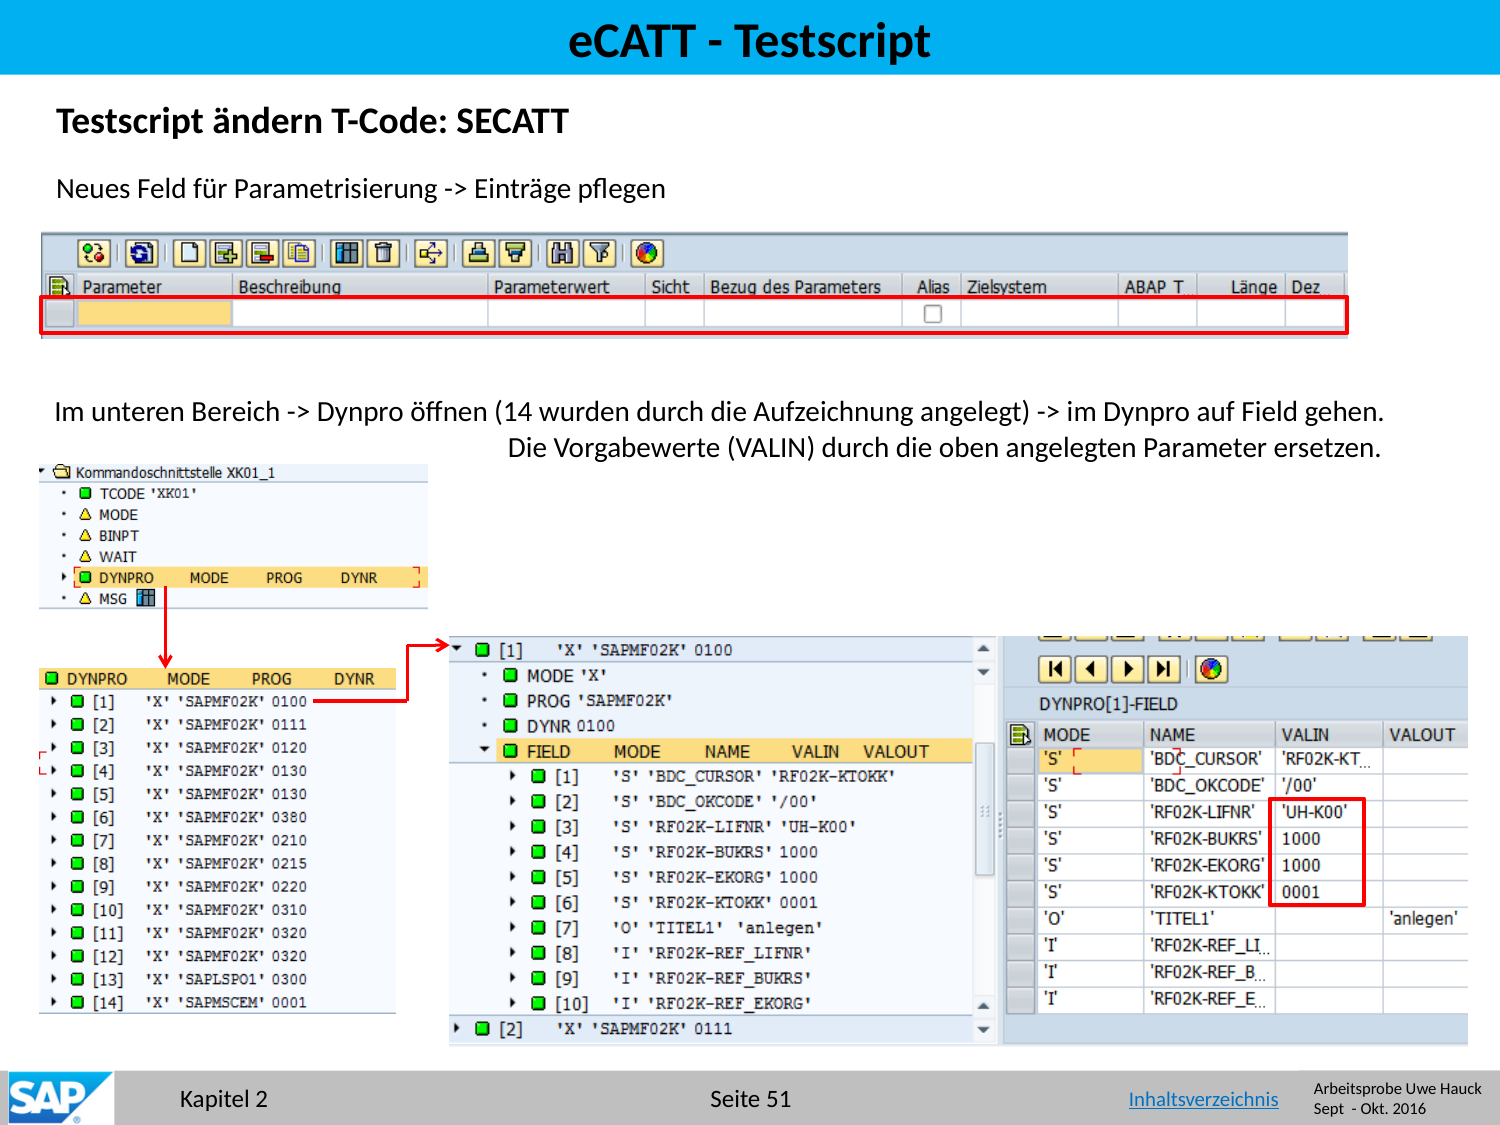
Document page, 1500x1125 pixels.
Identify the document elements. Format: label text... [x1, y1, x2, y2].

picture [39, 668, 396, 1014]
text_box Neues Feld für Parametrisierung -> Einträge pflegen [41, 162, 1462, 213]
picture [7, 1070, 115, 1125]
picture [39, 464, 428, 610]
text_box eCATT - Testscript [0, 0, 1500, 75]
text_box Inhaltsverzeichnis [1106, 1078, 1299, 1118]
text_box [0, 1070, 6, 1125]
picture [449, 636, 1468, 1047]
text_box Die Vorgabewerte (VALIN) durch die oben angelegten Parameter ersetzen. [493, 420, 1462, 471]
text_box [115, 1070, 1299, 1125]
text_box Kapitel 2 Seite 51 [165, 1075, 1105, 1120]
text_box Arbeitsprobe Uwe Hauck Sept - Okt. 2016 [1299, 1070, 1500, 1125]
text_box Im unteren Bereich -> Dynpro öffnen (14 wurden durch die Aufzeichnung angelegt) -> im Dynpro auf Field gehen. [39, 385, 1461, 435]
text_box Testscript ändern T-Code: SECATT [41, 88, 1168, 149]
picture [41, 231, 1348, 339]
